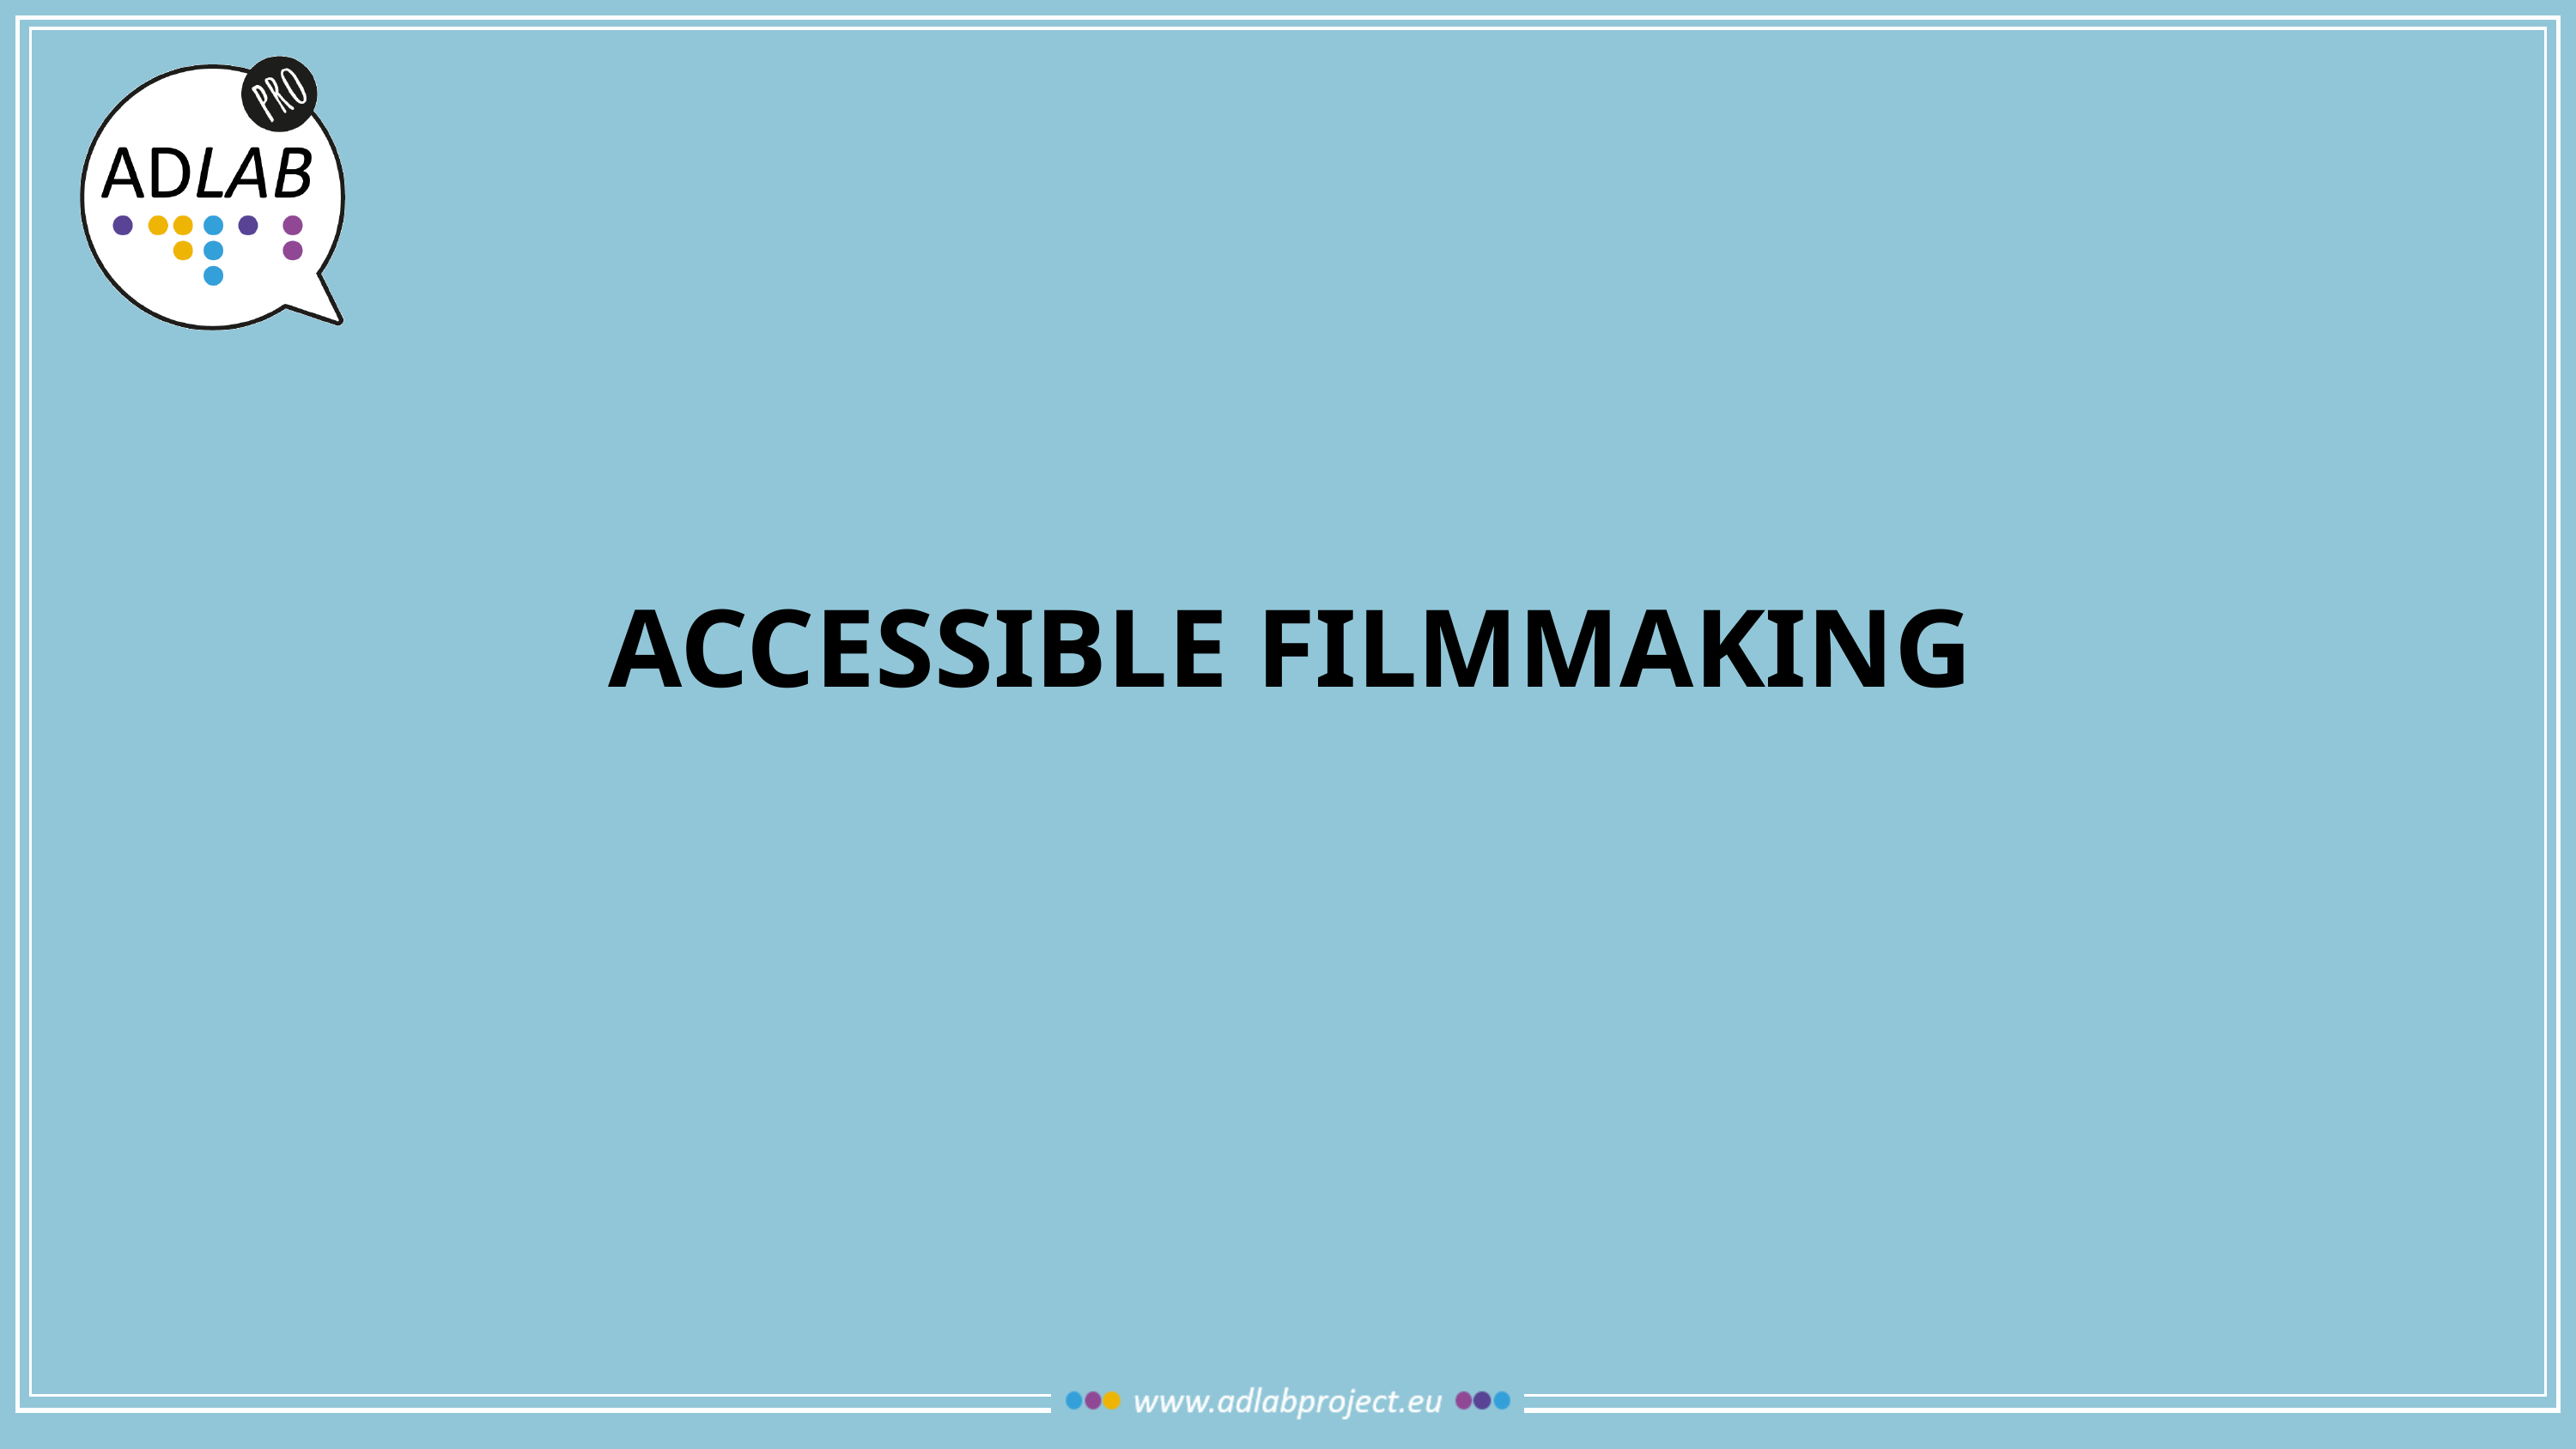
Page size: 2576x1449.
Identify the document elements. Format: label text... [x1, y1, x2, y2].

picture [72, 49, 353, 330]
picture [1051, 1378, 1524, 1429]
title Accessible filmmaking [249, 512, 2333, 792]
